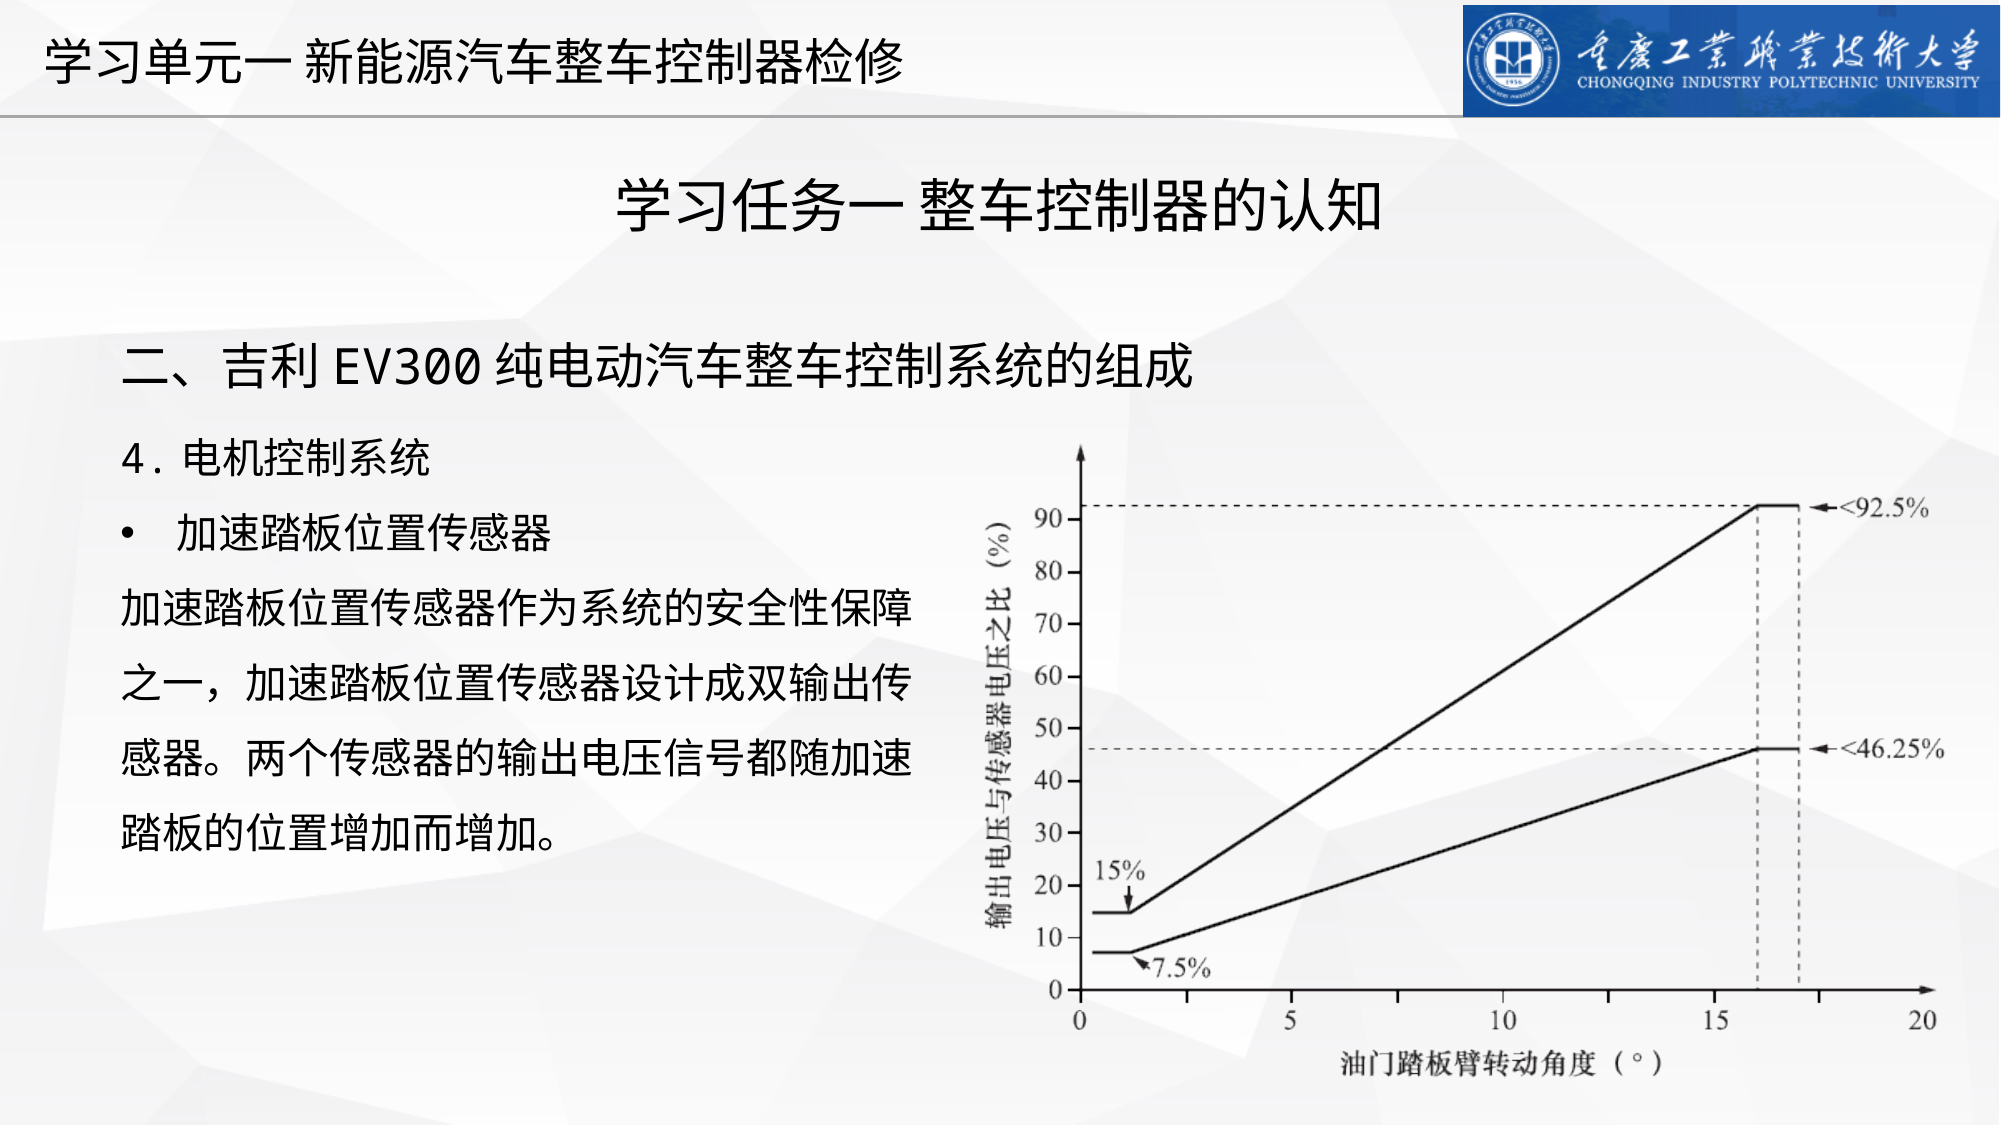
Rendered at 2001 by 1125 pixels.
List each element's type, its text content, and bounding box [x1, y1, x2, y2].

picture [0, 0, 2001, 117]
text_box 4.电机控制系统 加速踏板位置传感器 加速踏板位置传感器作为系统的安全性保障之一，加速踏板位置传感器设计成双输出传感器。两个传感器的输出电压信号都随加速踏板的位置增加而增加。 [105, 399, 958, 865]
picture [0, 118, 1999, 1125]
text_box 学习任务一 整车控制器的认知 [433, 161, 1567, 247]
text_box 二、吉利EV300纯电动汽车整车控制系统的组成 [105, 297, 1662, 402]
